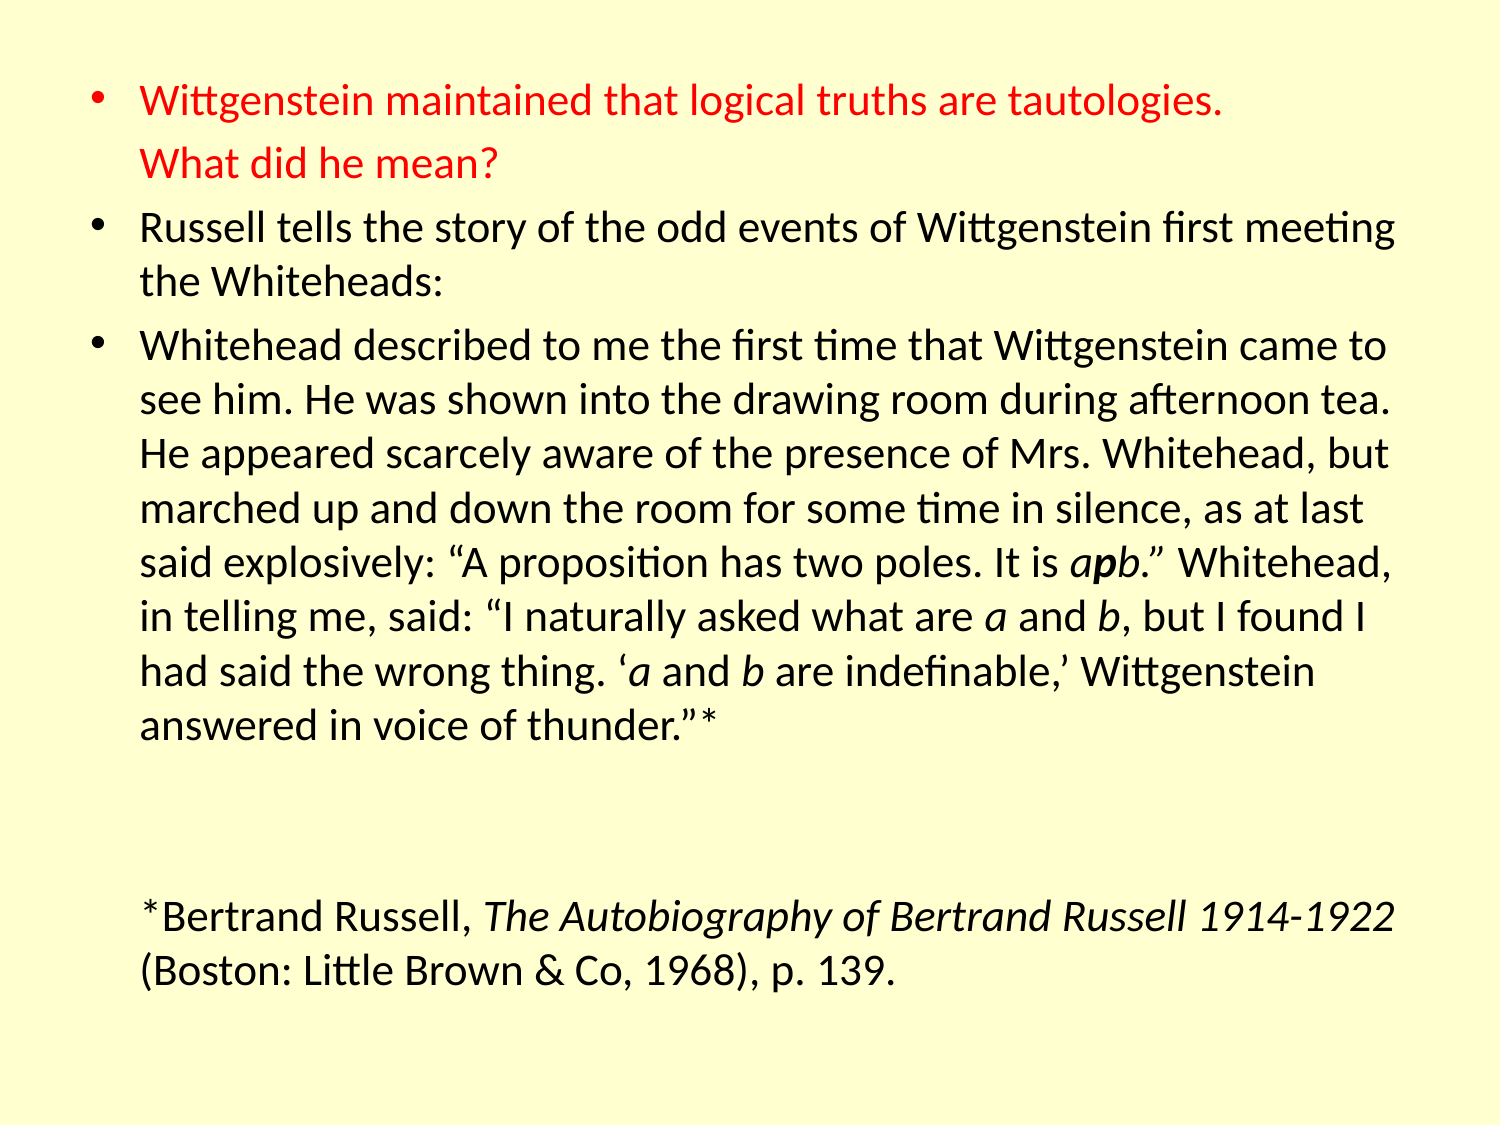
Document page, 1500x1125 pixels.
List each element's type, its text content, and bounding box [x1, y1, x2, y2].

list Wittgenstein maintained that logical truths are tautologies. What did he mean? Russell tells the story of the odd events of Wittgenstein first meeting the Whiteheads: Whitehead described to me the first time that Wittgenstein came to see him. He was shown into the drawing room during afternoon tea. He appeared scarcely aware of the presence of Mrs. Whitehead, but marched up and down the room for some time in silence, as at last said explosively: “A proposition has two poles. It is apb.” Whitehead, in telling me, said: “I naturally asked what are a and b, but I found I had said the wrong thing. ‘a and b are indefinable,’ Wittgenstein answered in voice of thunder.”* *Bertrand Russell, The Autobiography of Bertrand Russell 1914-1922 (Boston: Little Brown & Co, 1968), p. 139. [75, 62, 1425, 1005]
